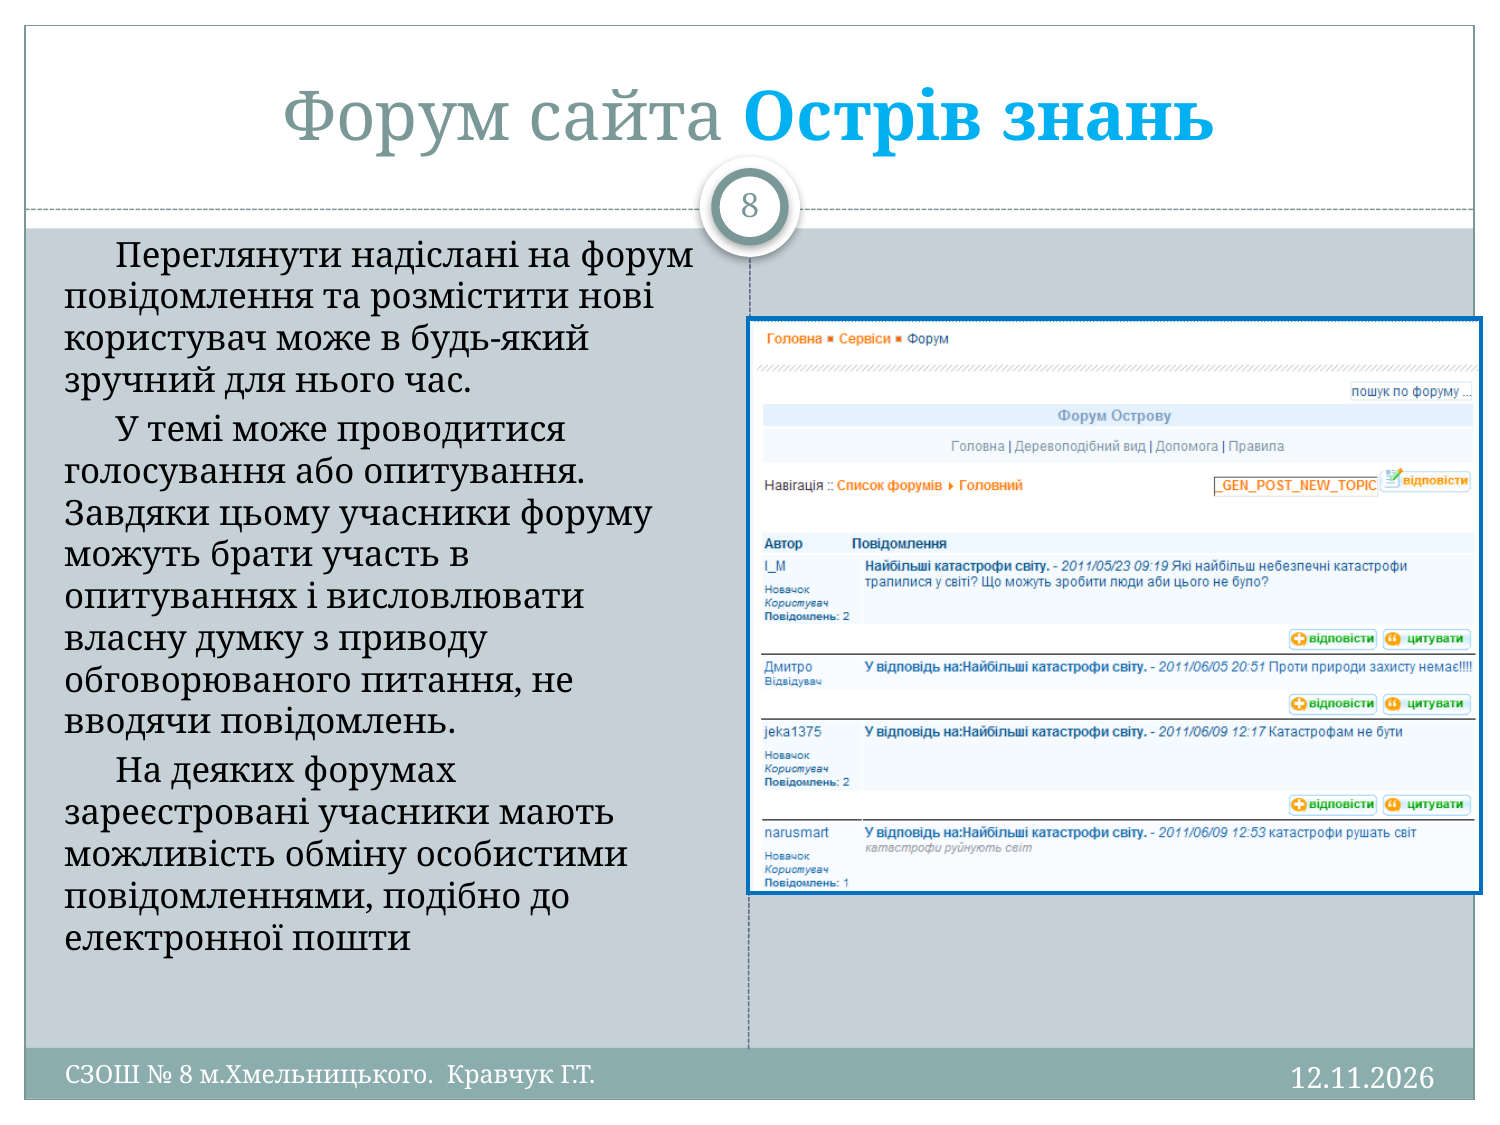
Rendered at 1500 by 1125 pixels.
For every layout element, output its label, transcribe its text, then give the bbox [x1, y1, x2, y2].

list Переглянути надіслані на форум повідомлення та розмістити нові користувач може в будь-який зручний для нього час. У темі може проводитися голосування або опитування. Завдяки цьому учасники форуму можуть брати участь в опитуваннях і висловлювати власну думку з приводу обговорюваного питання, не вводячи повідомлень. На деяких форумах зареєстровані учасники мають можливість обміну особистими повідомленнями, подібно до електронної пошти [49, 224, 712, 993]
slide_number 8 [712, 170, 788, 243]
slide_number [950, 1051, 1450, 1112]
title Форум сайта Острів знань [49, 37, 1450, 162]
footer СЗОШ № 8 м.Хмельницького. Кравчук Г.Т. [50, 1051, 638, 1112]
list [749, 320, 1480, 891]
